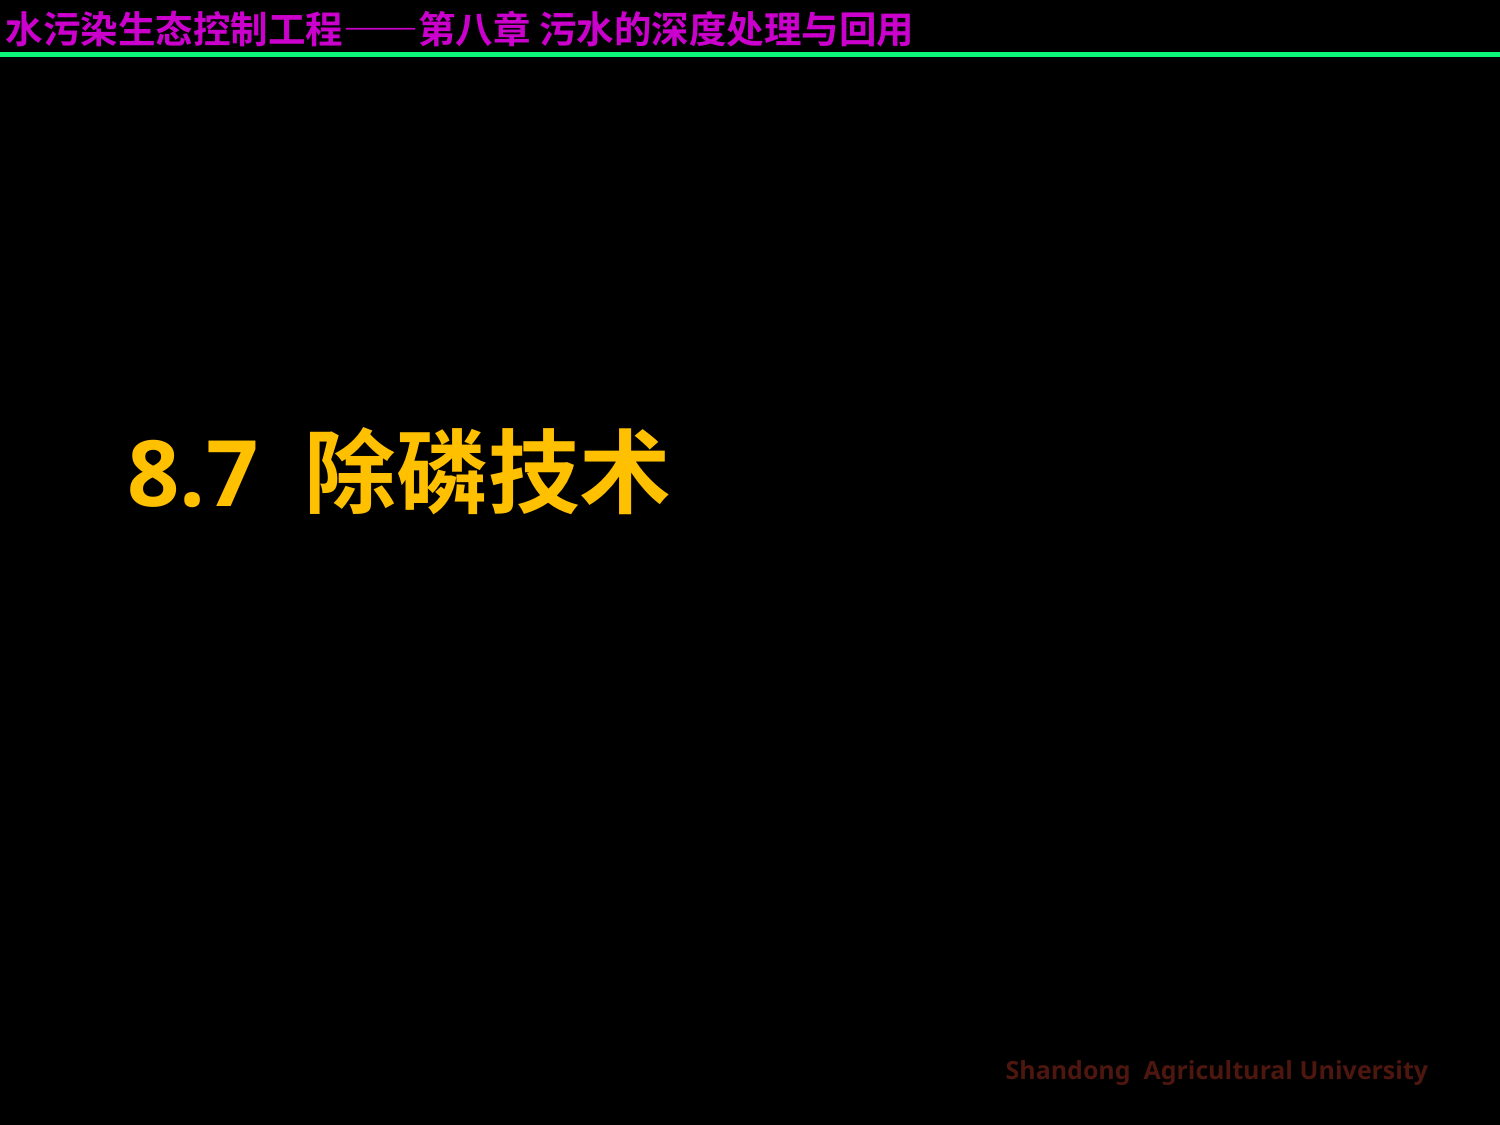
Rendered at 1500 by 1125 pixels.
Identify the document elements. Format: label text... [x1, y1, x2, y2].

title 8.7 除磷技术 [112, 349, 1388, 591]
